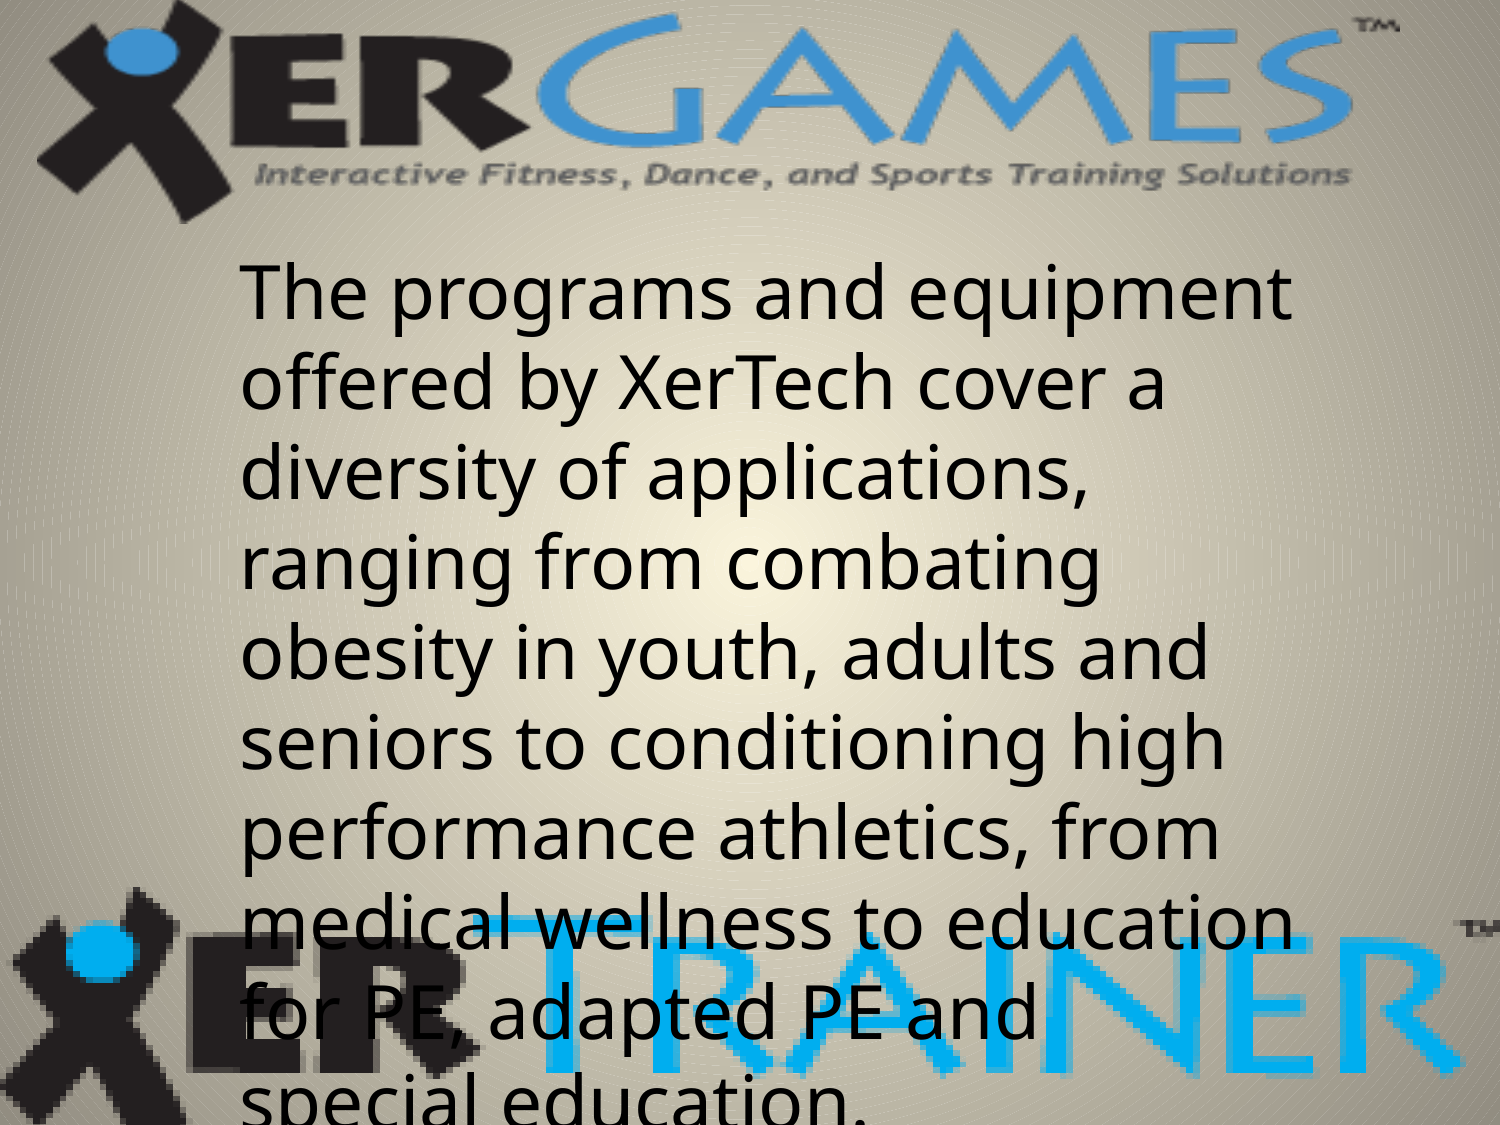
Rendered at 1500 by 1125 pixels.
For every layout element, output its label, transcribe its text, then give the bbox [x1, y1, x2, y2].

picture [37, 0, 1401, 224]
picture [0, 887, 1500, 1125]
text_box The programs and equipment offered by XerTech cover a diversity of applications, ranging from combating obesity in youth, adults and seniors to conditioning high performance athletics, from medical wellness to education for PE, adapted PE and special education. [225, 237, 1325, 885]
